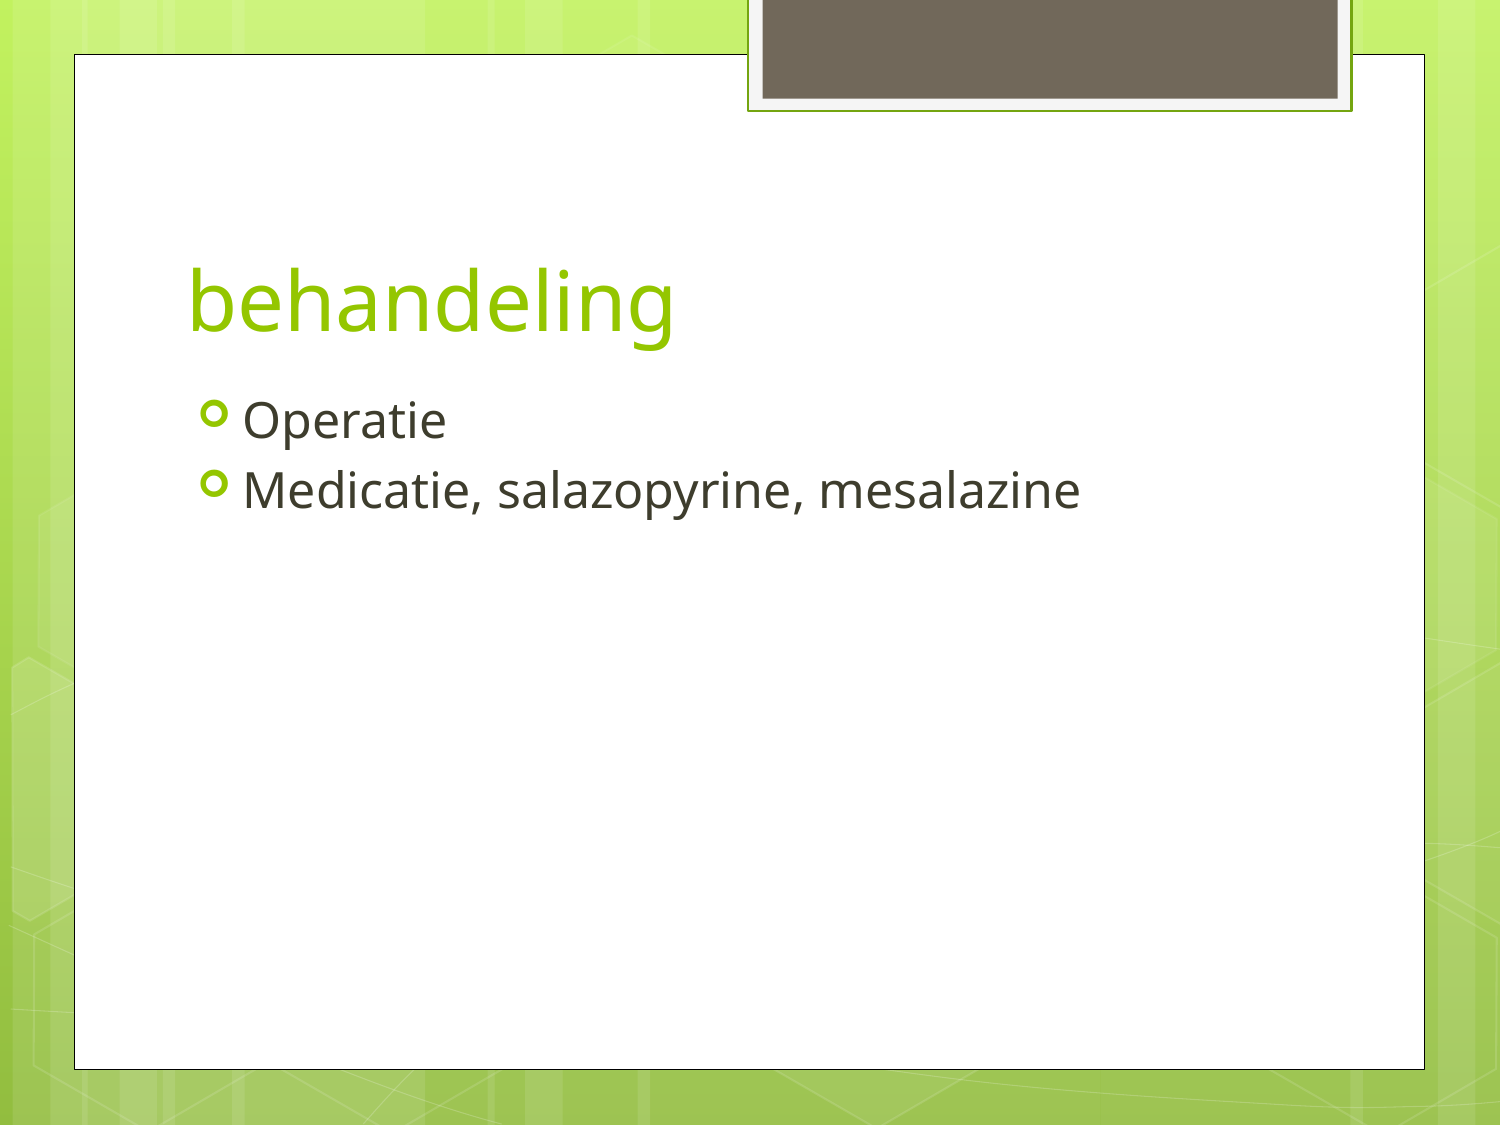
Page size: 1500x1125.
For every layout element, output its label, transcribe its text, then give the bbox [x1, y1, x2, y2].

list Operatie Medicatie, salazopyrine, mesalazine [171, 381, 1283, 957]
title behandeling [171, 168, 1324, 357]
